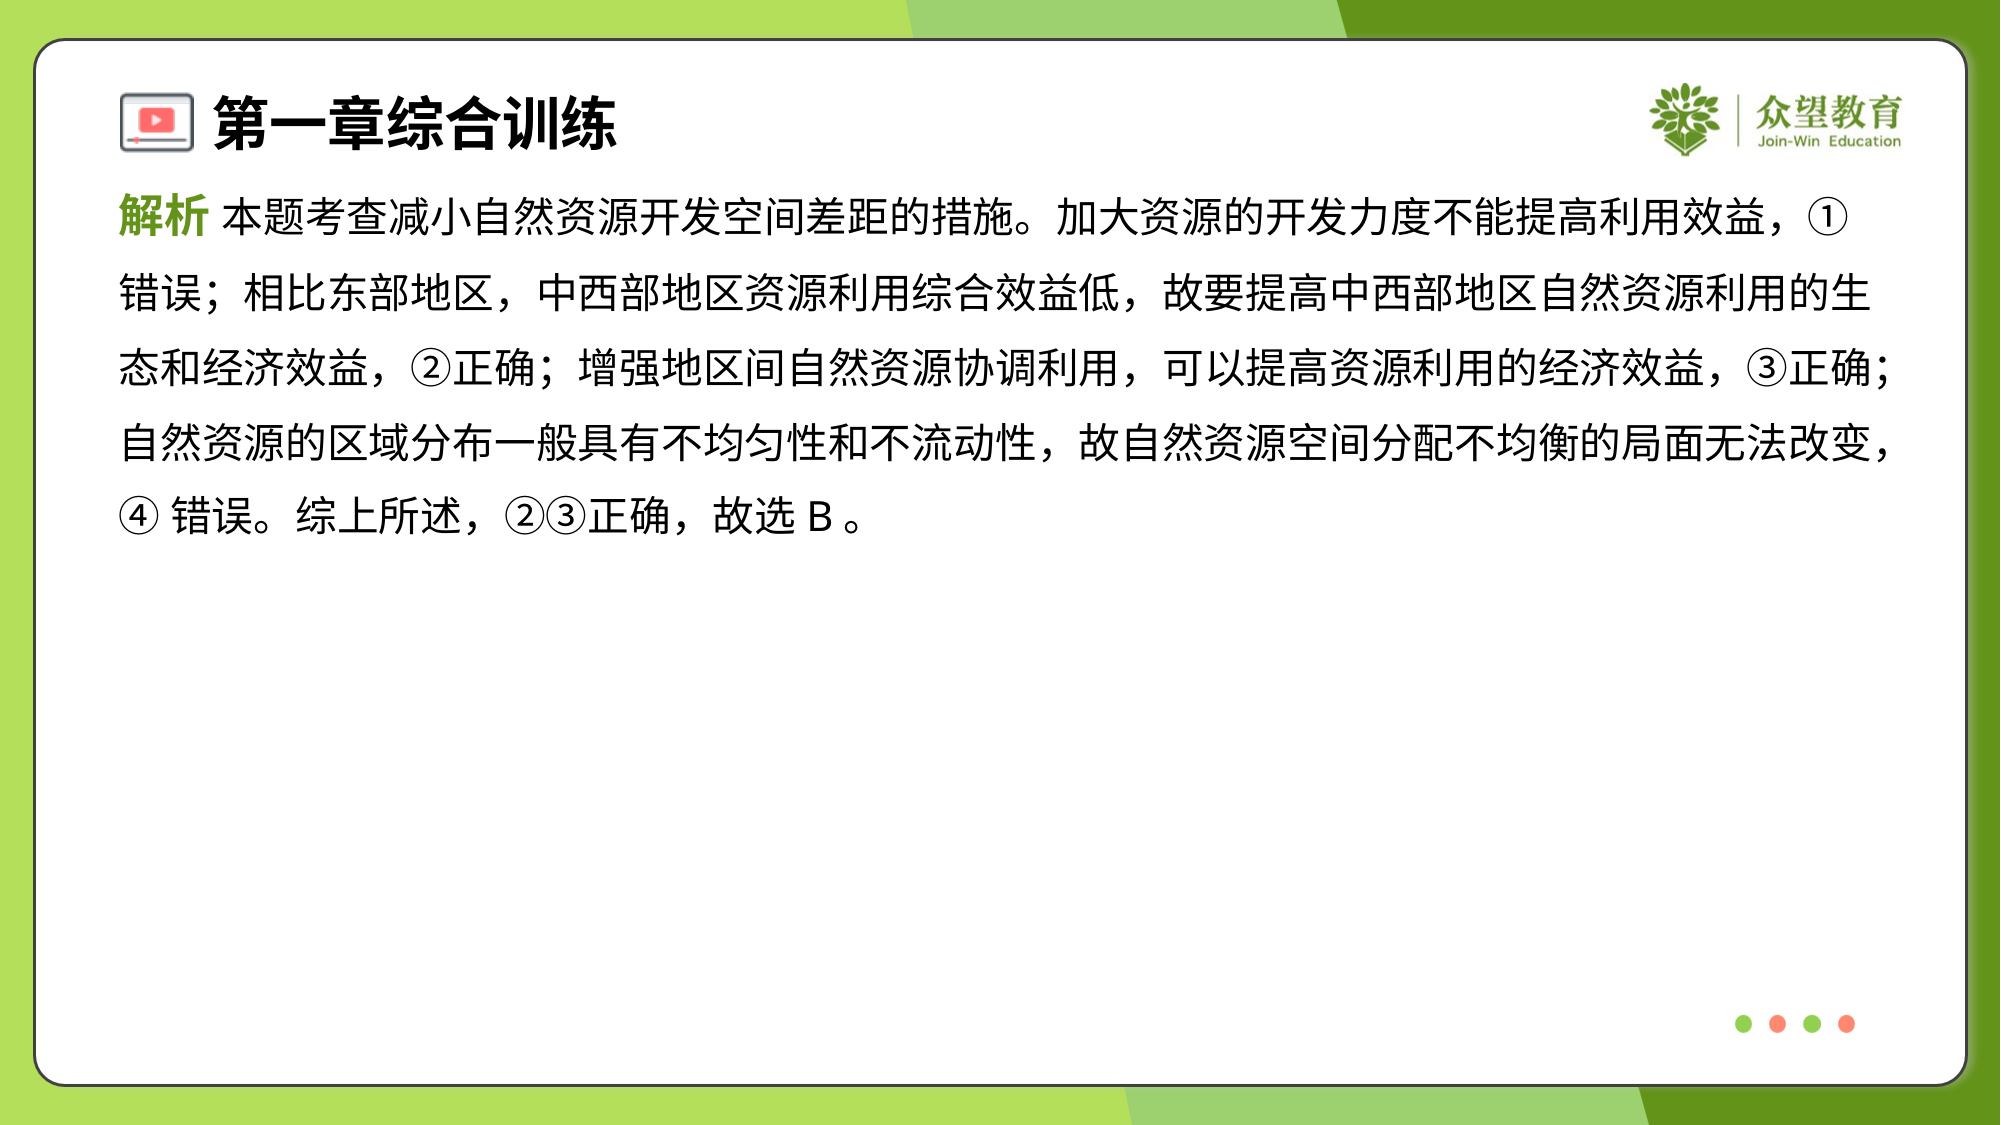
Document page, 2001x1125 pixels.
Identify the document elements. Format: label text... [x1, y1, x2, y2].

picture [0, 0, 2000, 1125]
text_box 解析 本题考查减小自然资源开发空间差距的措施。加大资源的开发力度不能提高利用效益，① 错误；相比东部地区，中西部地区资源利用综合效益低，故要提高中西部地区自然资源利用的生 态和经济效益，②正确；增强地区间自然资源协调利用，可以提高资源利用的经济效益，③正确； 自然资源的区域分布一般具有不均匀性和不流动性，故自然资源空间分配不均衡的局面无法改变， ④错误。综上所述，②③正确，故选B。 [118, 164, 1883, 533]
